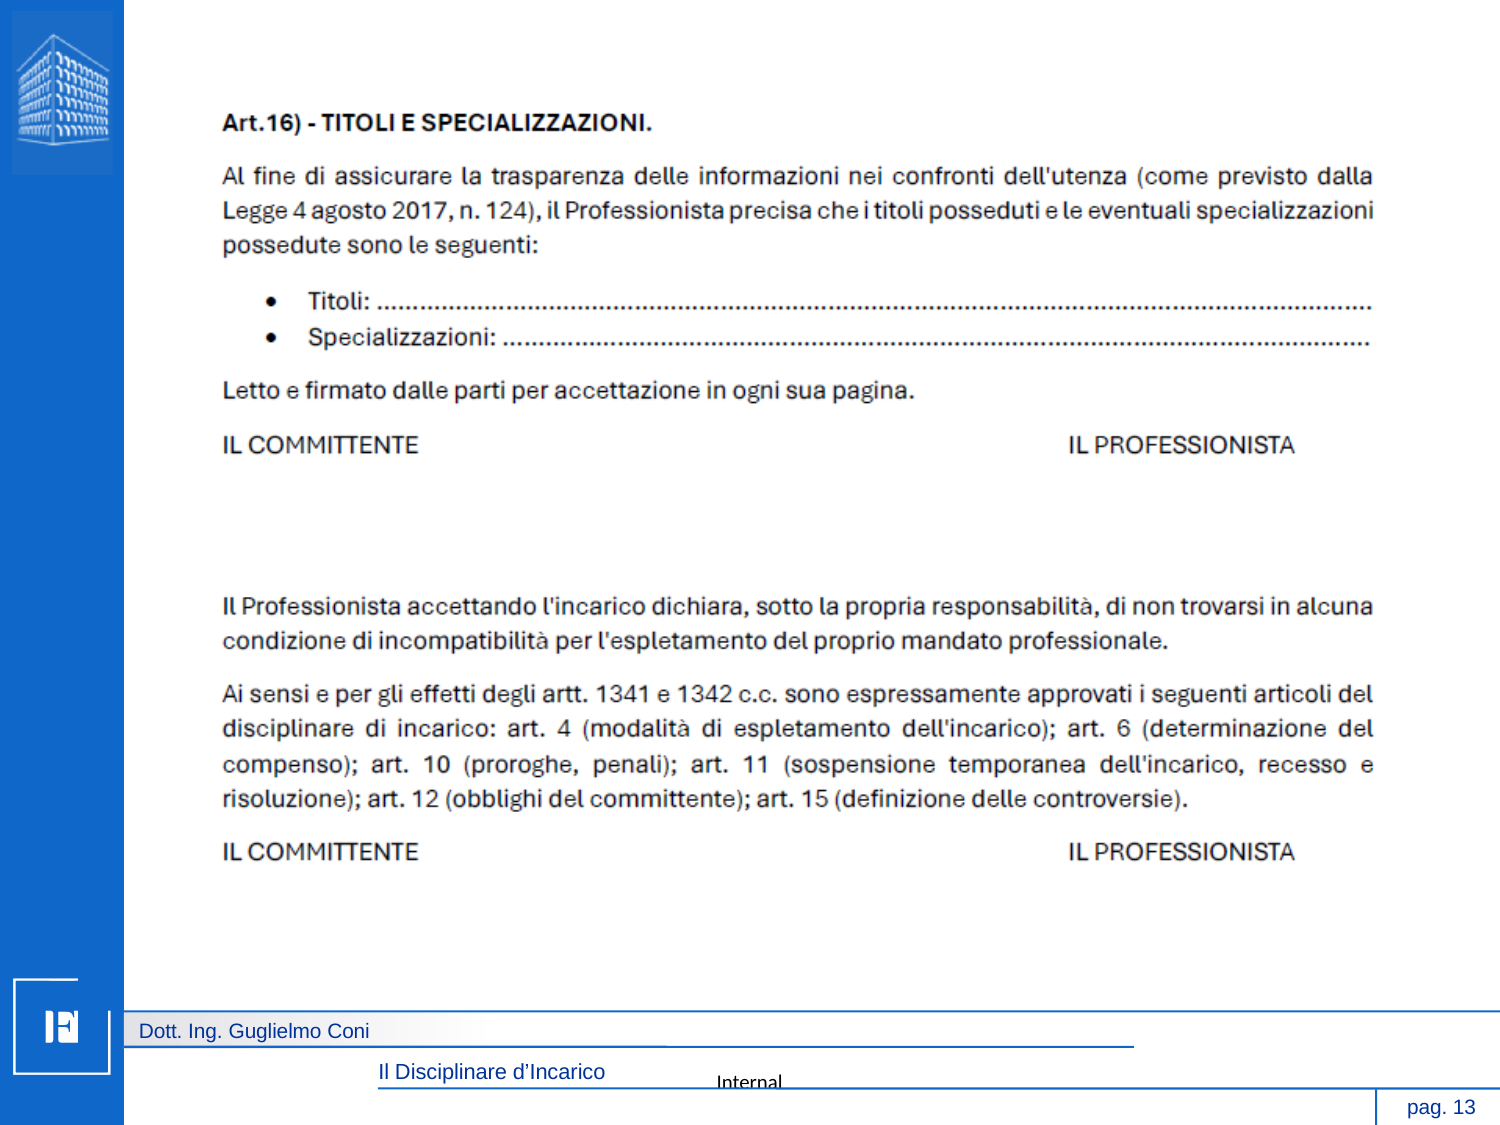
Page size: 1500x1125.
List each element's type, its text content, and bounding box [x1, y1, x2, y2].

picture [201, 100, 1423, 898]
text_box pag. 13 [1377, 1090, 1500, 1124]
text_box [0, 1013, 126, 1125]
picture [11, 11, 113, 176]
text_box Il Disciplinare d’Incarico [363, 1040, 1276, 1101]
text_box Dott. Ing. Guglielmo Coni [122, 1013, 492, 1050]
text_box [0, 0, 126, 1010]
picture [11, 976, 113, 1078]
